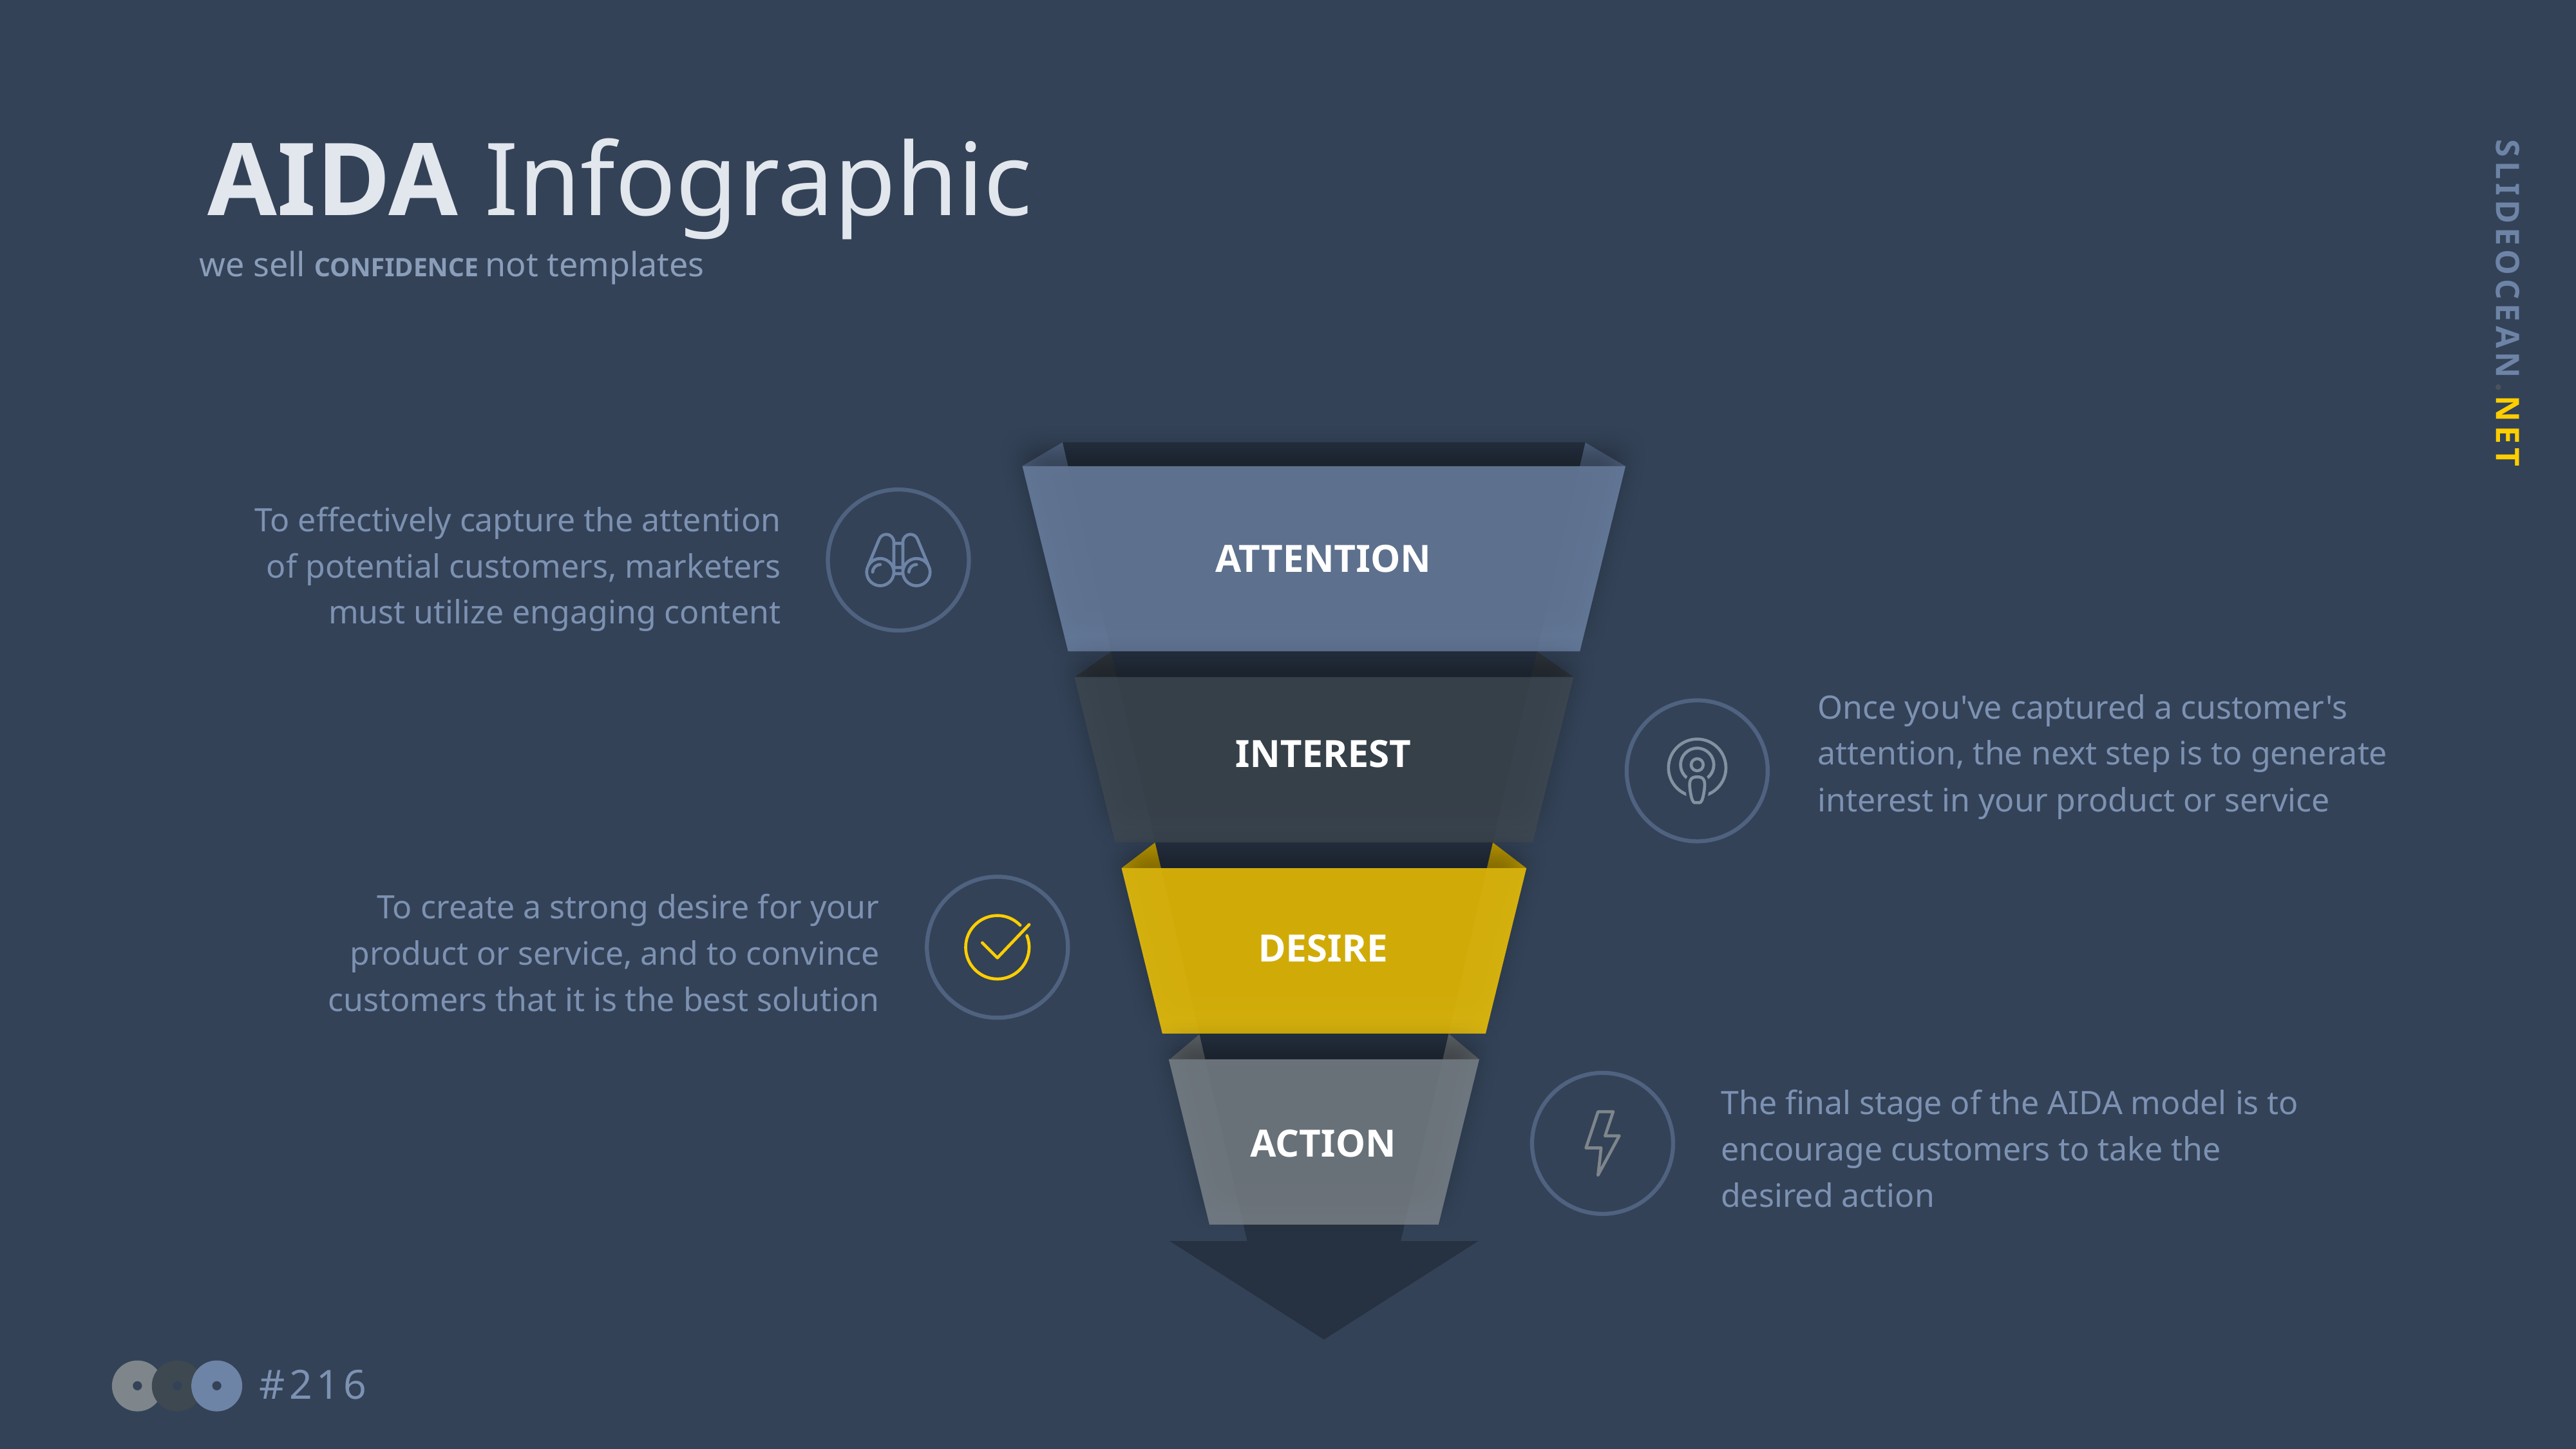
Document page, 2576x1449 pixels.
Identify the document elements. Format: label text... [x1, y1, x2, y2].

text_box [826, 488, 971, 632]
text_box #216 [259, 1359, 402, 1408]
text_box [1625, 699, 1769, 842]
text_box Once you've captured a customer's attention, the next step is to generate interest in your product or service [1808, 674, 2429, 823]
text_box we sell CONFIDENCE not templates [189, 238, 714, 288]
text_box To effectively capture the attention of potential customers, marketers must utilize engaging content [208, 486, 791, 636]
text_box [925, 875, 1062, 1019]
text_box [1586, 465, 1627, 630]
text_box [865, 533, 932, 587]
text_box To create a strong desire for your product or service, and to convince customers that it is the best solution [307, 873, 889, 1023]
text_box The final stage of the AIDA model is to encourage customers to take the desired action [1711, 1070, 2332, 1219]
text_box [1062, 442, 1586, 1340]
text_box [1586, 1072, 1674, 1215]
text_box [1021, 465, 1062, 631]
text_box AIDA Infographic [198, 110, 1042, 241]
